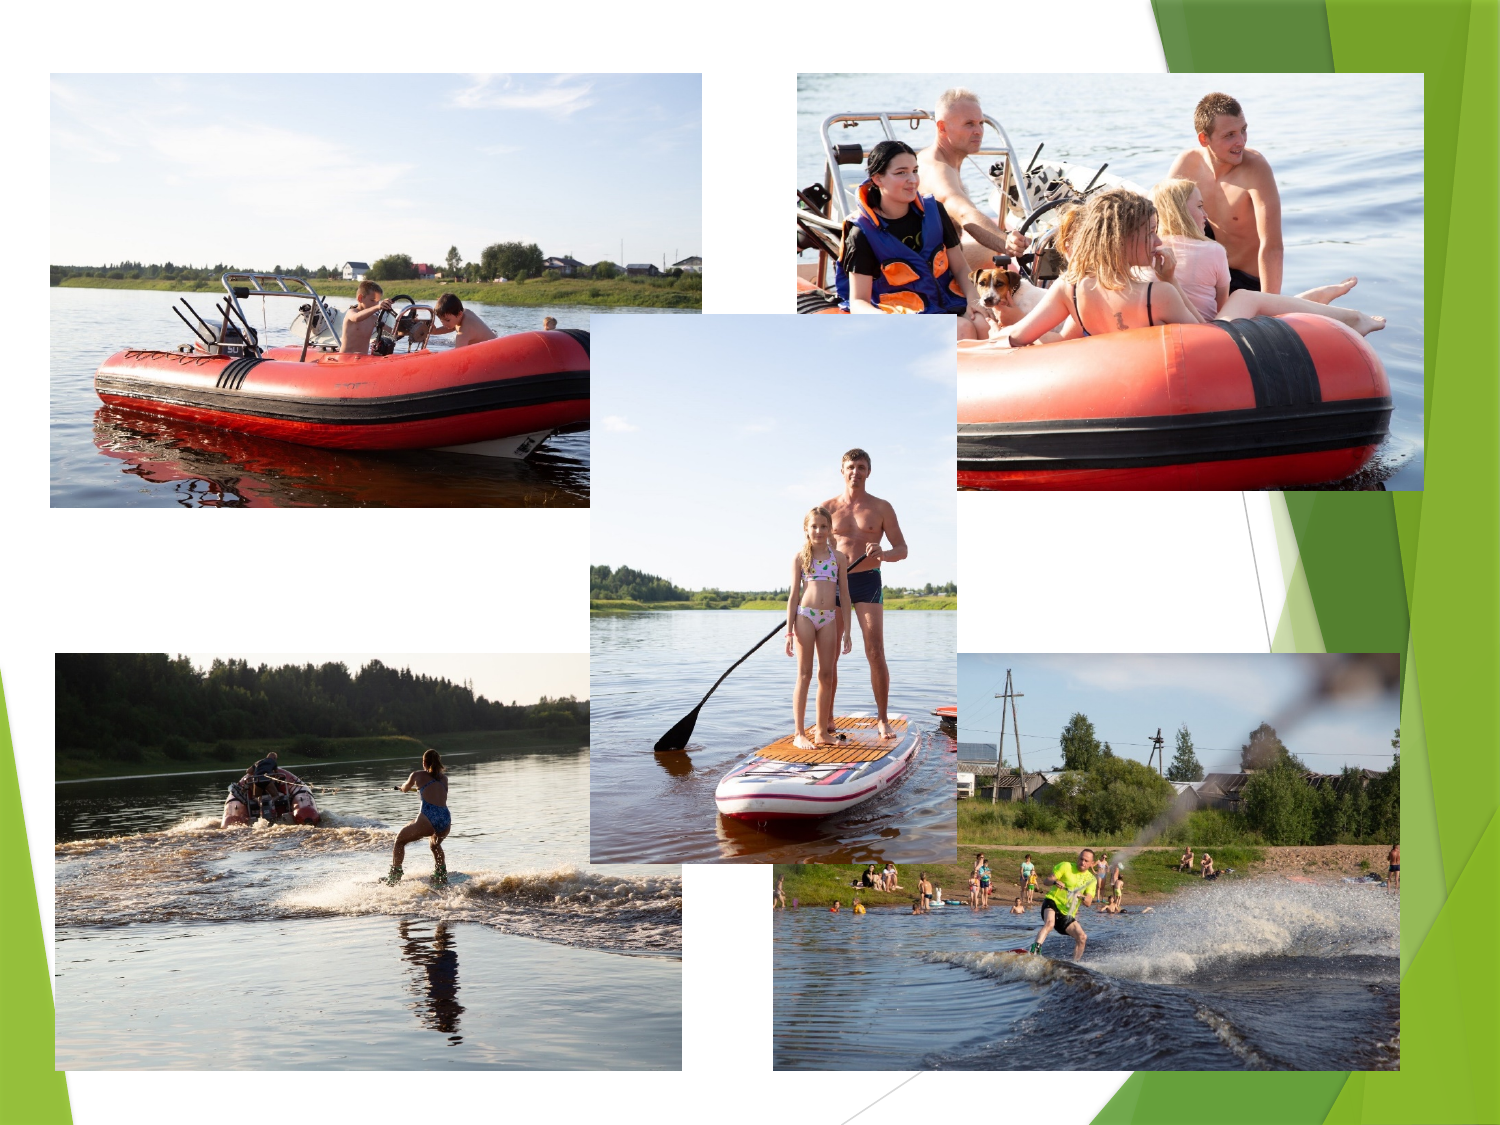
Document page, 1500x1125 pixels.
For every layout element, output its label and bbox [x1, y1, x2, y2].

picture [50, 73, 1425, 1071]
